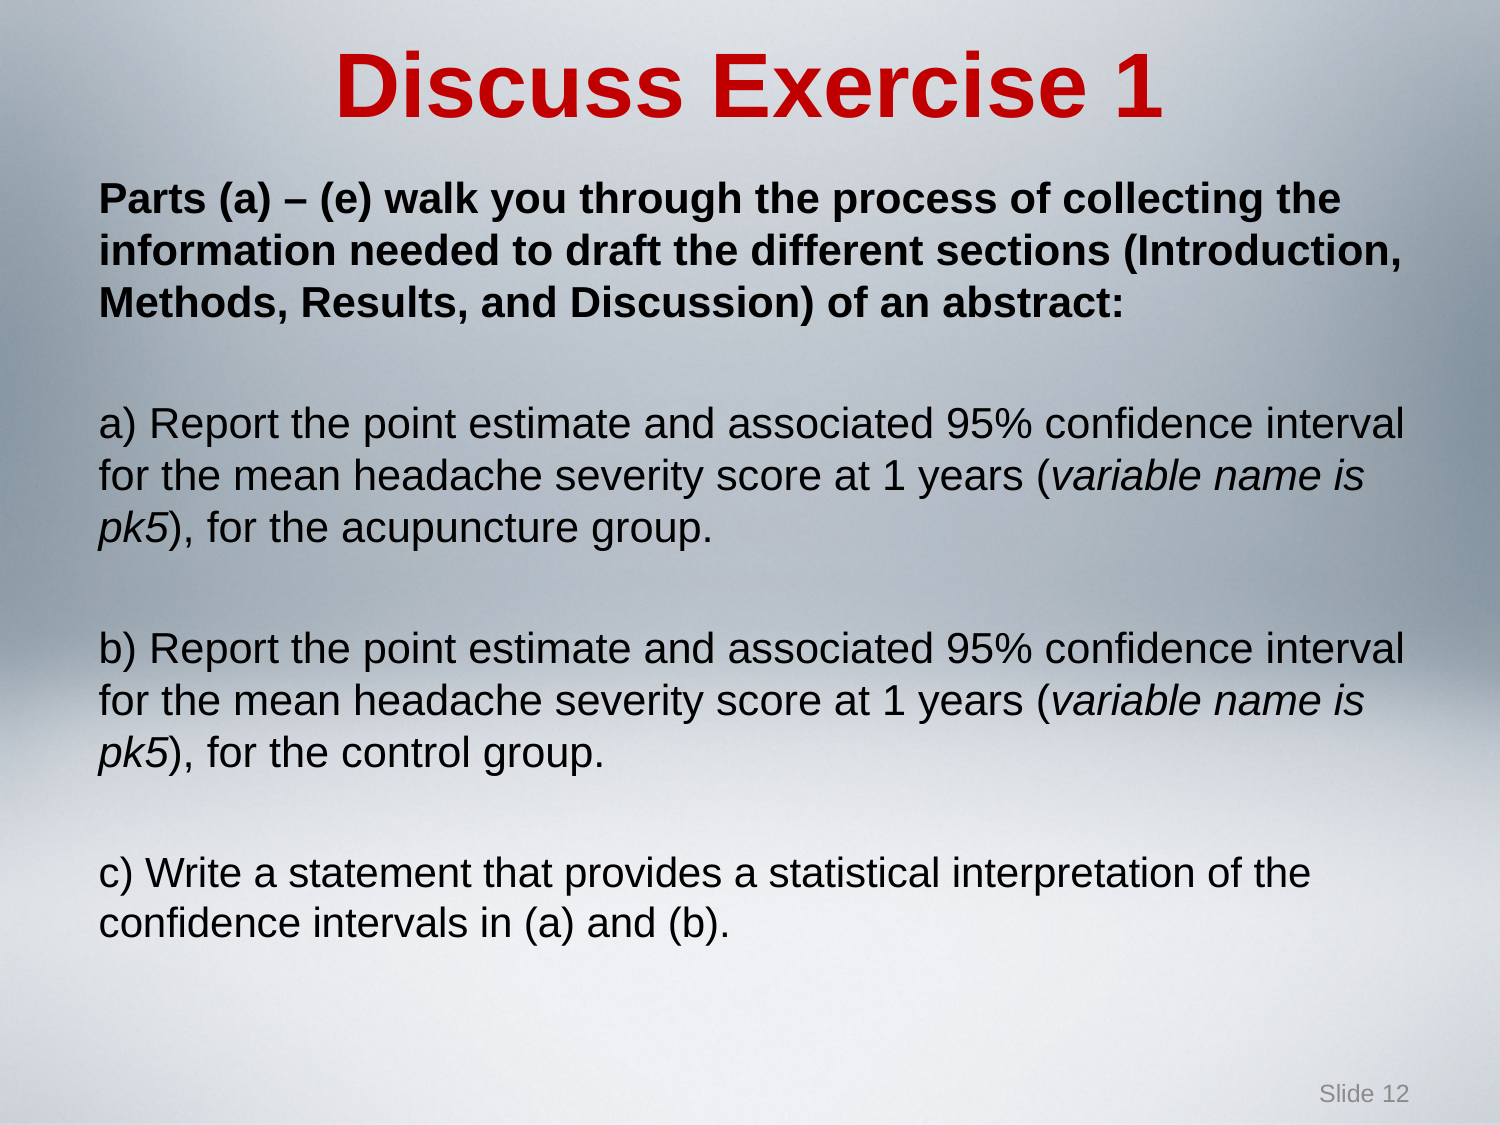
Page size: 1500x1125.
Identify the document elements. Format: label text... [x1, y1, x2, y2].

title Discuss Exercise 1 [75, 12, 1425, 150]
slide_number Slide 12 [1074, 1062, 1425, 1123]
list Parts (a) – (e) walk you through the process of collecting the information needed to draft the different sections (Introduction, Methods, Results, and Discussion) of an abstract: a) Report the point estimate and associated 95% confidence interval for the mean headache severity score at 1 years (variable name is pk5), for the acupuncture group. b) Report the point estimate and associated 95% confidence interval for the mean headache severity score at 1 years (variable name is pk5), for the control group. c) Write a statement that provides a statistical interpretation of the confidence intervals in (a) and (b). [75, 162, 1425, 1005]
picture [0, 0, 1500, 1125]
